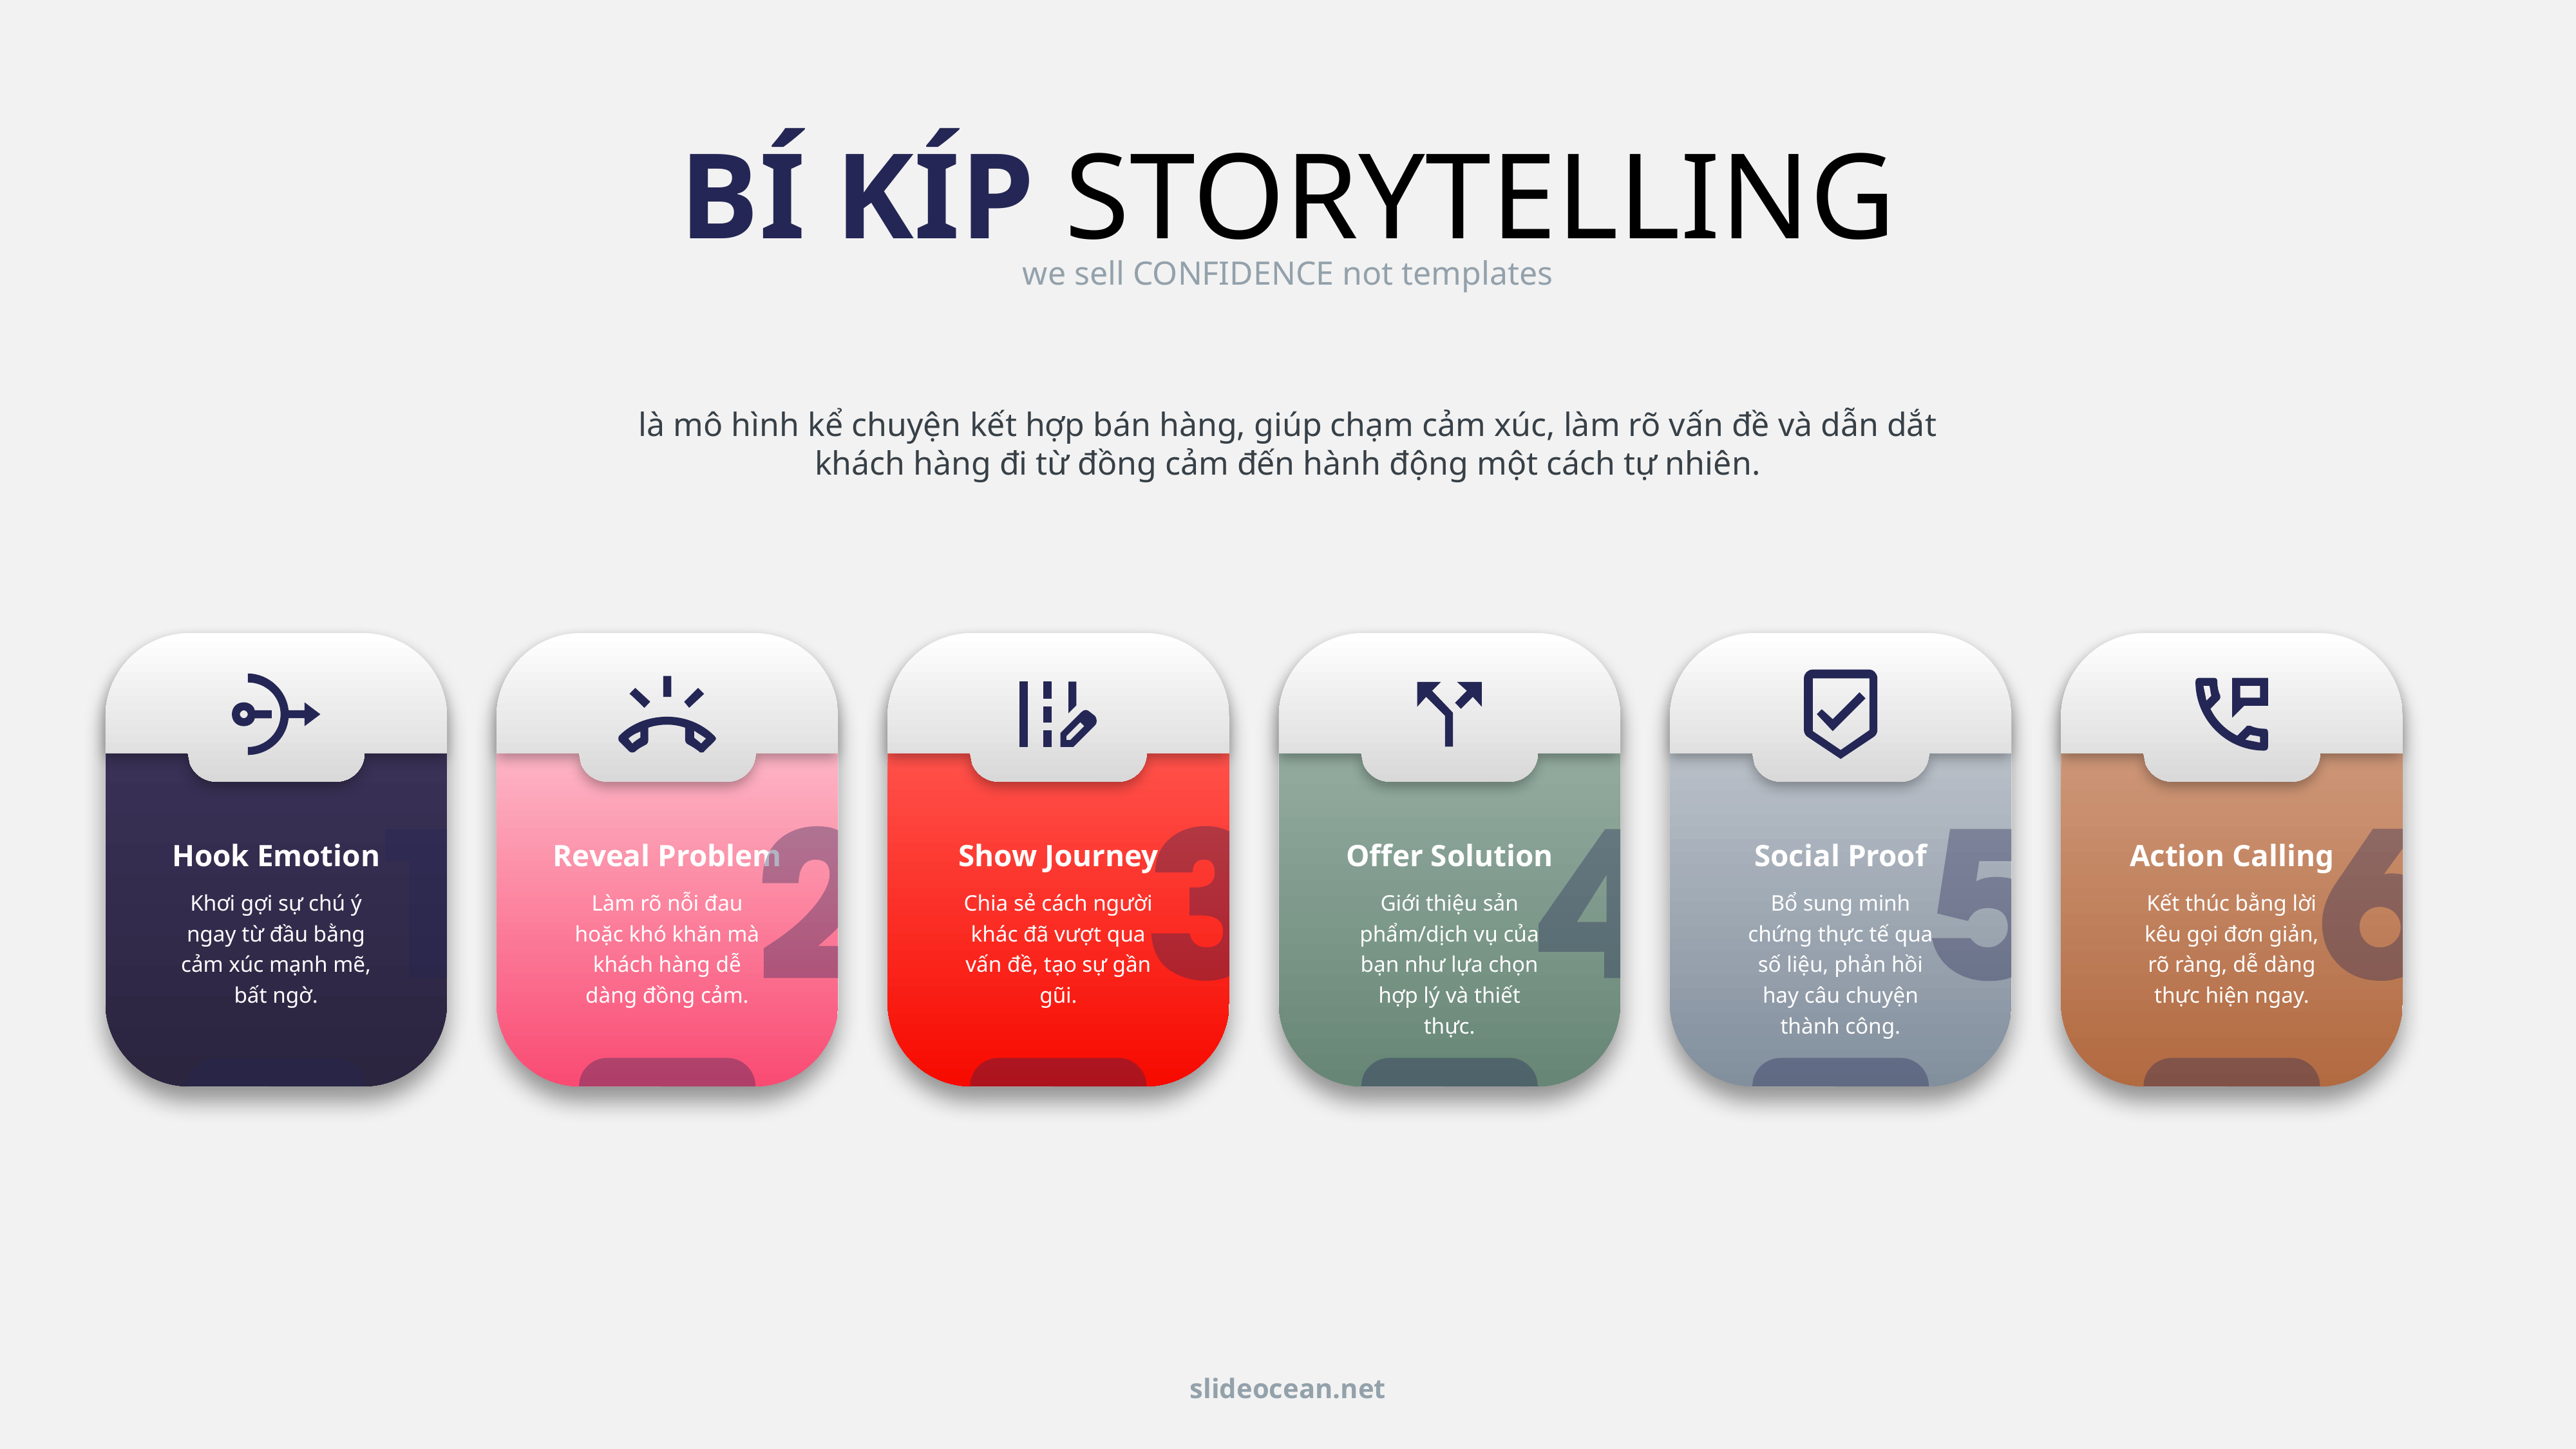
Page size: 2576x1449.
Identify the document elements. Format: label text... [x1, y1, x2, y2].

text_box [496, 632, 838, 1087]
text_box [1278, 632, 1621, 1087]
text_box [231, 673, 321, 755]
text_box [105, 632, 448, 1087]
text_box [2060, 632, 2403, 1087]
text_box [1019, 681, 1098, 748]
text_box slideocean.net [1180, 1367, 1396, 1409]
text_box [1669, 632, 2012, 1087]
text_box we sell CONFIDENCE not templates [1013, 267, 1563, 296]
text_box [887, 632, 1230, 1087]
text_box BÍ KÍP STORYTELLING [670, 116, 1906, 267]
text_box là mô hình kể chuyện kết hợp bán hàng, giúp chạm cảm xúc, làm rõ vấn đề và dẫn dắt khách hàng đi từ đồng cảm đến hành động một cách tự nhiên. [627, 399, 1949, 486]
